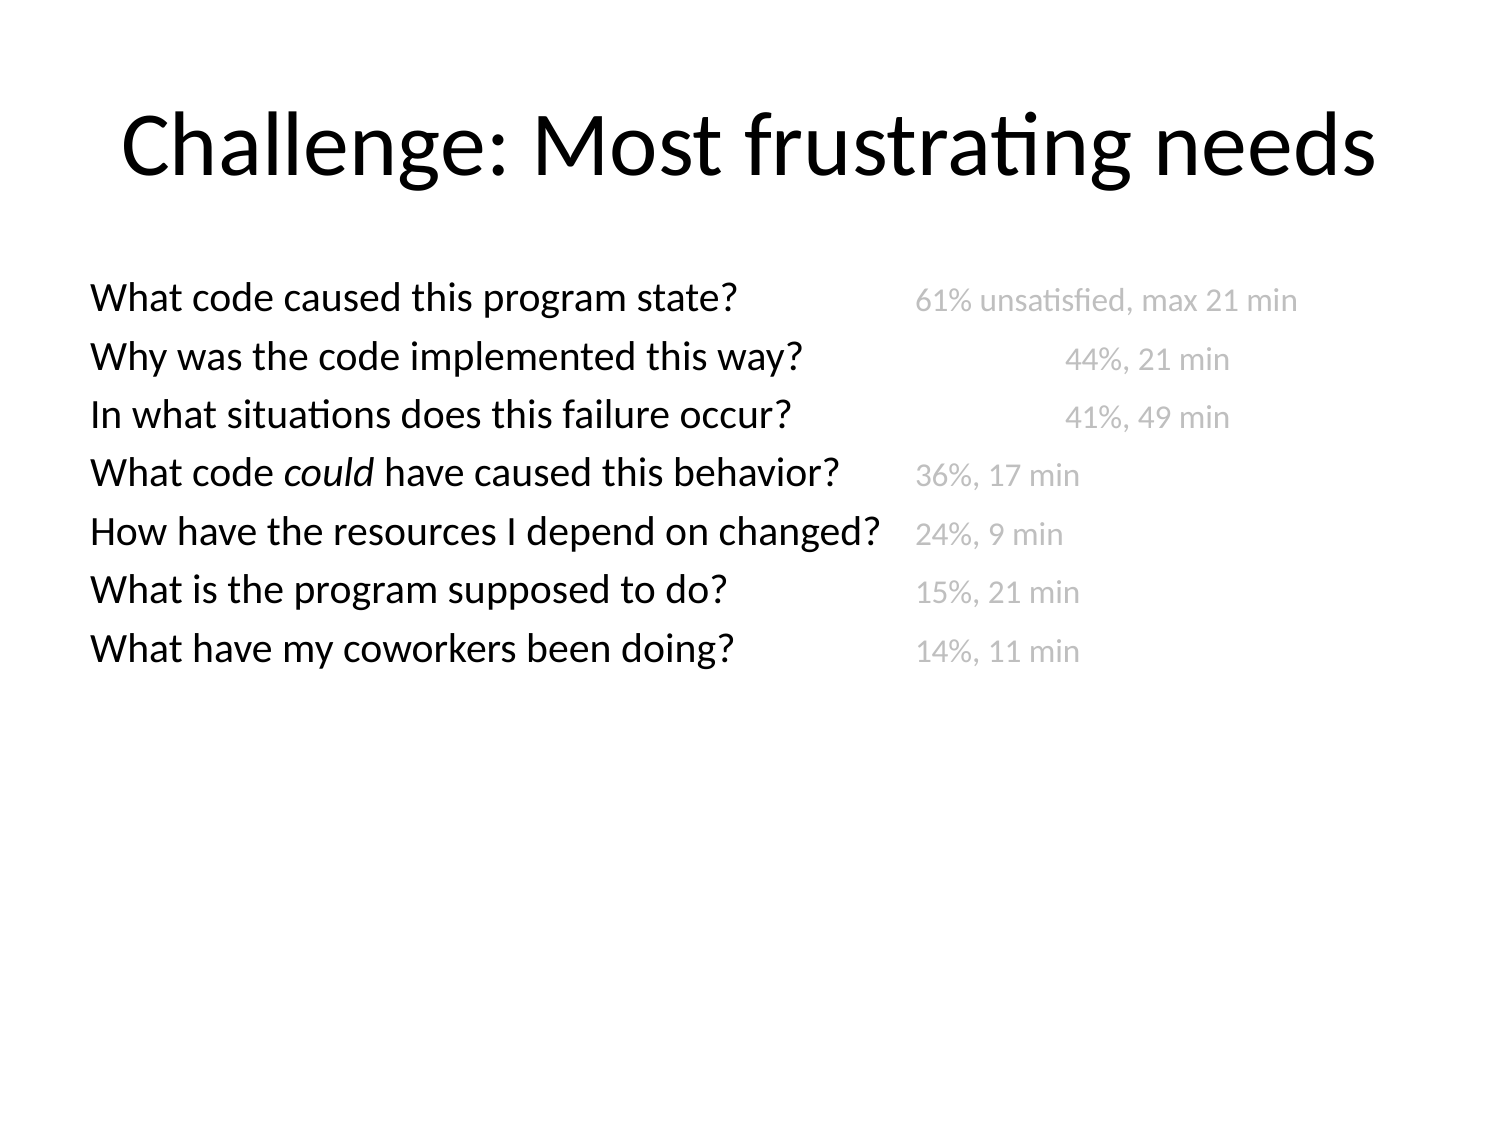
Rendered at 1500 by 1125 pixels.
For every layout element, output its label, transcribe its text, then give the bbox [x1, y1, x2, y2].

title Challenge: Most frustrating needs [75, 45, 1425, 233]
list What code caused this program state? 61% unsatisfied, max 21 min Why was the code implemented this way? 44%, 21 min In what situations does this failure occur? 41%, 49 min What code could have caused this behavior? 36%, 17 min How have the resources I depend on changed? 24%, 9 min What is the program supposed to do? 15%, 21 min What have my coworkers been doing? 14%, 11 min [75, 262, 1425, 1005]
